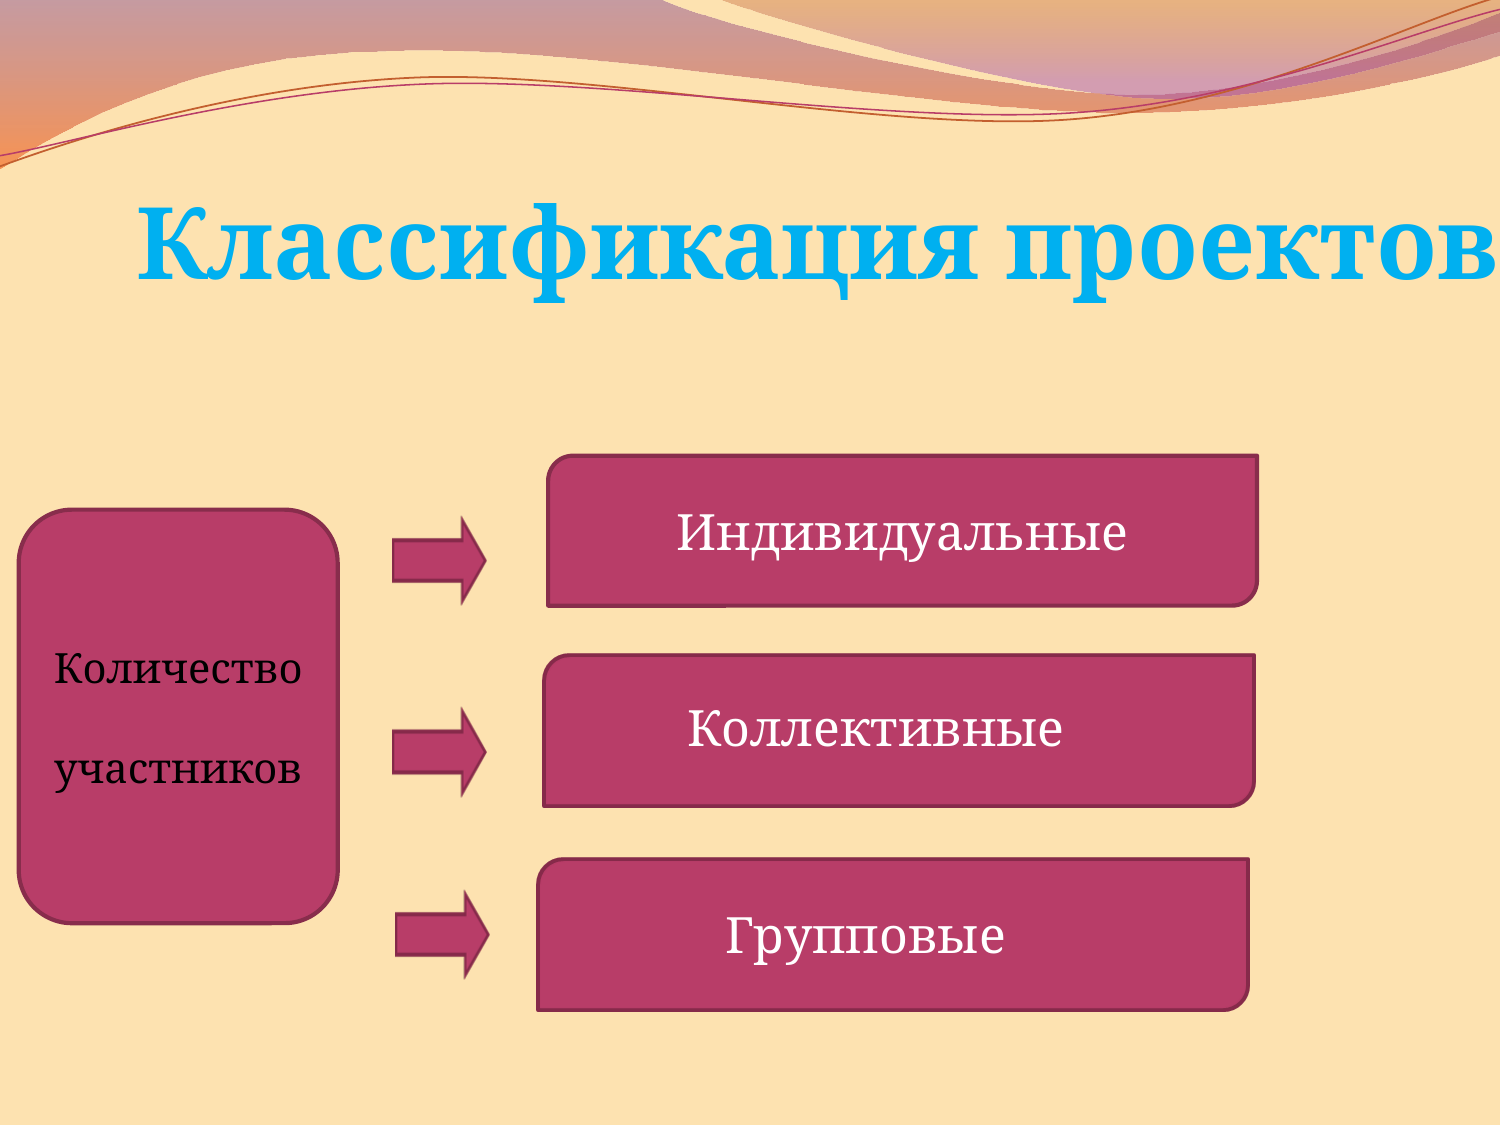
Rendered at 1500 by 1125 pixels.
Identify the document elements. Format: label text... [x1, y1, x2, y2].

picture [392, 515, 488, 606]
picture [542, 653, 1256, 808]
text_box Количество участников [16, 507, 340, 926]
picture [394, 888, 490, 980]
text_box Индивидуальные [546, 453, 1260, 608]
text_box Классификация проектов [121, 172, 1500, 308]
picture [392, 706, 488, 798]
picture [535, 857, 1250, 1012]
